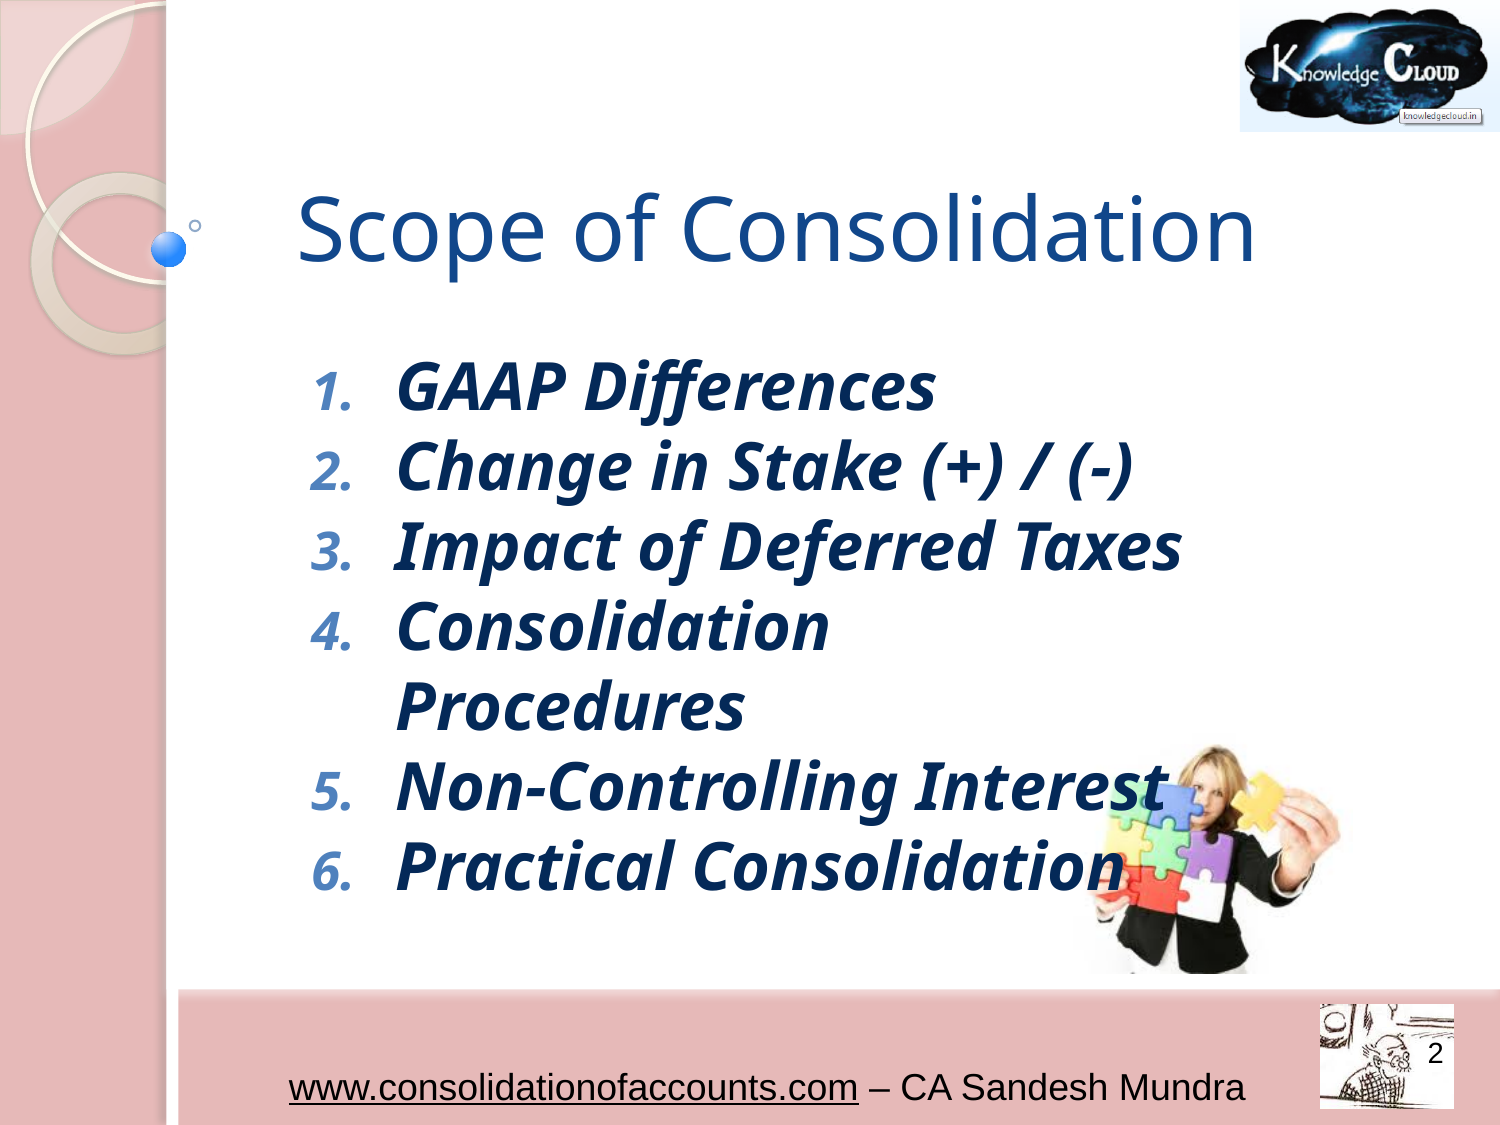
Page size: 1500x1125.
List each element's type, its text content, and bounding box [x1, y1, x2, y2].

subtitle GAAP Differences Change in Stake (+) / (-) Impact of Deferred Taxes Consolidation Procedures Non-Controlling Interest Practical Consolidation [292, 343, 1214, 927]
picture [1239, 0, 1500, 99]
title Scope of Consolidation [281, 99, 1500, 287]
picture [1320, 1004, 1454, 1109]
slide_number 2 [1413, 1034, 1488, 1113]
picture [988, 723, 1353, 974]
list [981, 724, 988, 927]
